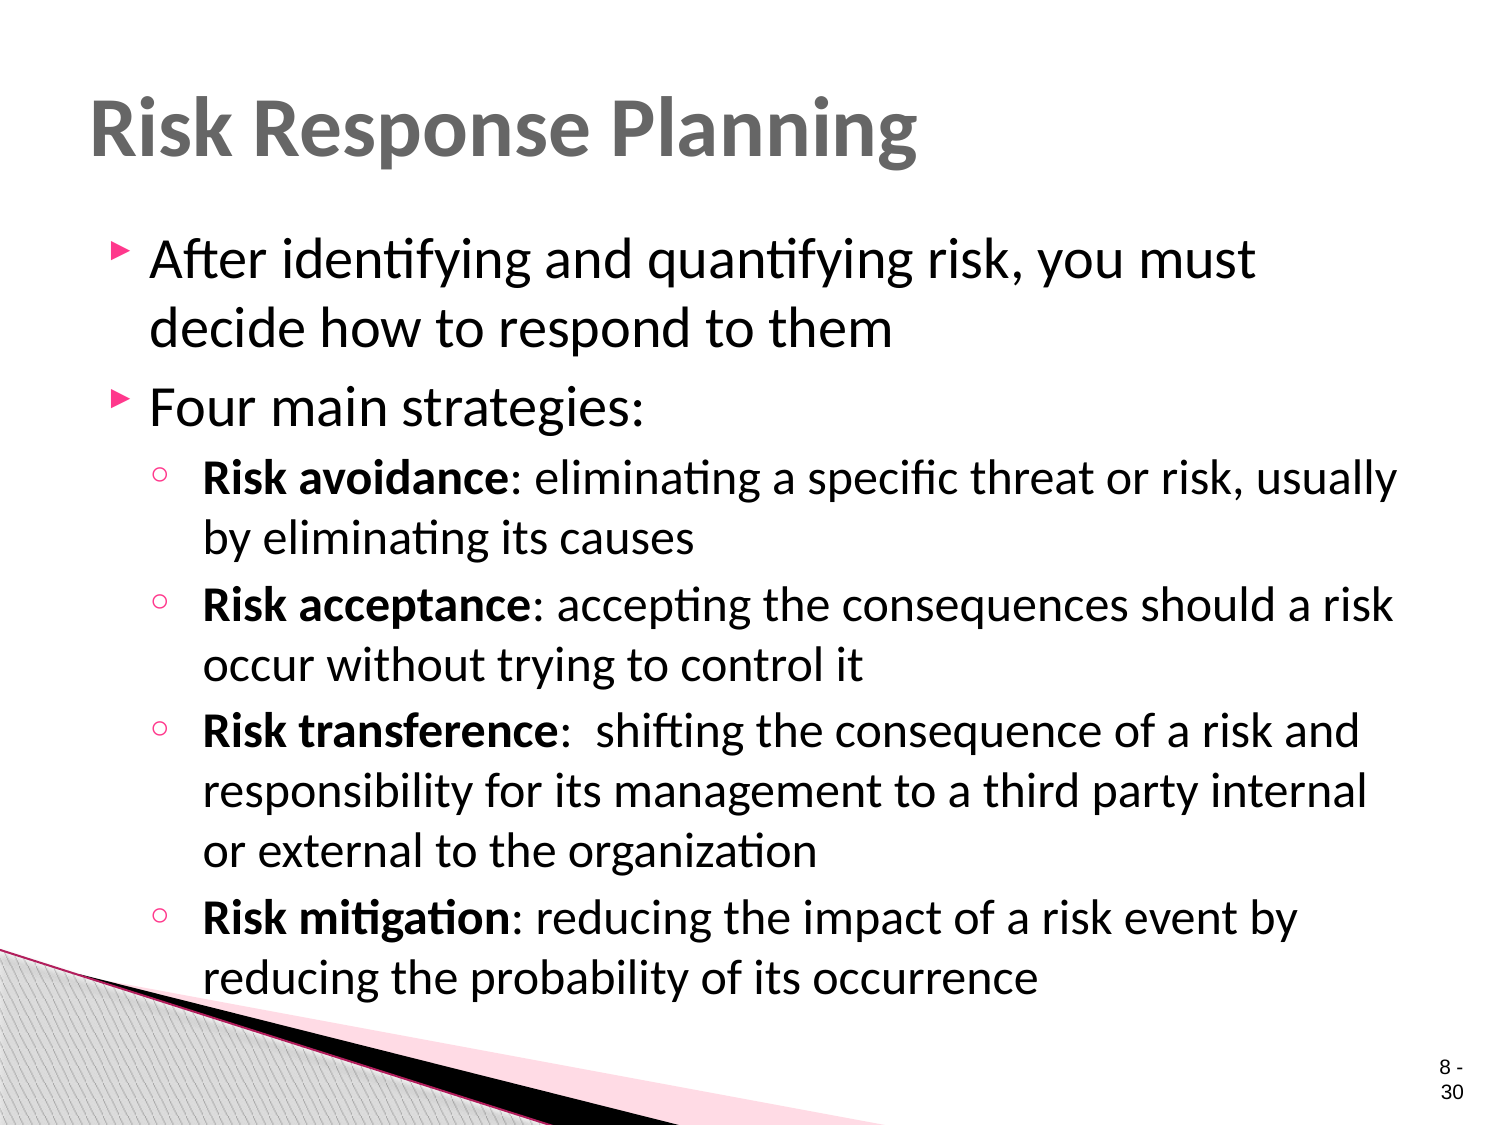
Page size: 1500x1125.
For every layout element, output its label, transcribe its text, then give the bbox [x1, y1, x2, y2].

list After identifying and quantifying risk, you must decide how to respond to them Four main strategies: Risk avoidance: eliminating a specific threat or risk, usually by eliminating its causes Risk acceptance: accepting the consequences should a risk occur without trying to control it Risk transference: shifting the consequence of a risk and responsibility for its management to a third party internal or external to the organization Risk mitigation: reducing the impact of a risk event by reducing the probability of its occurrence [75, 212, 1425, 1013]
title Risk Response Planning [75, 45, 1425, 200]
slide_number 8 - 30 [1418, 1051, 1479, 1112]
